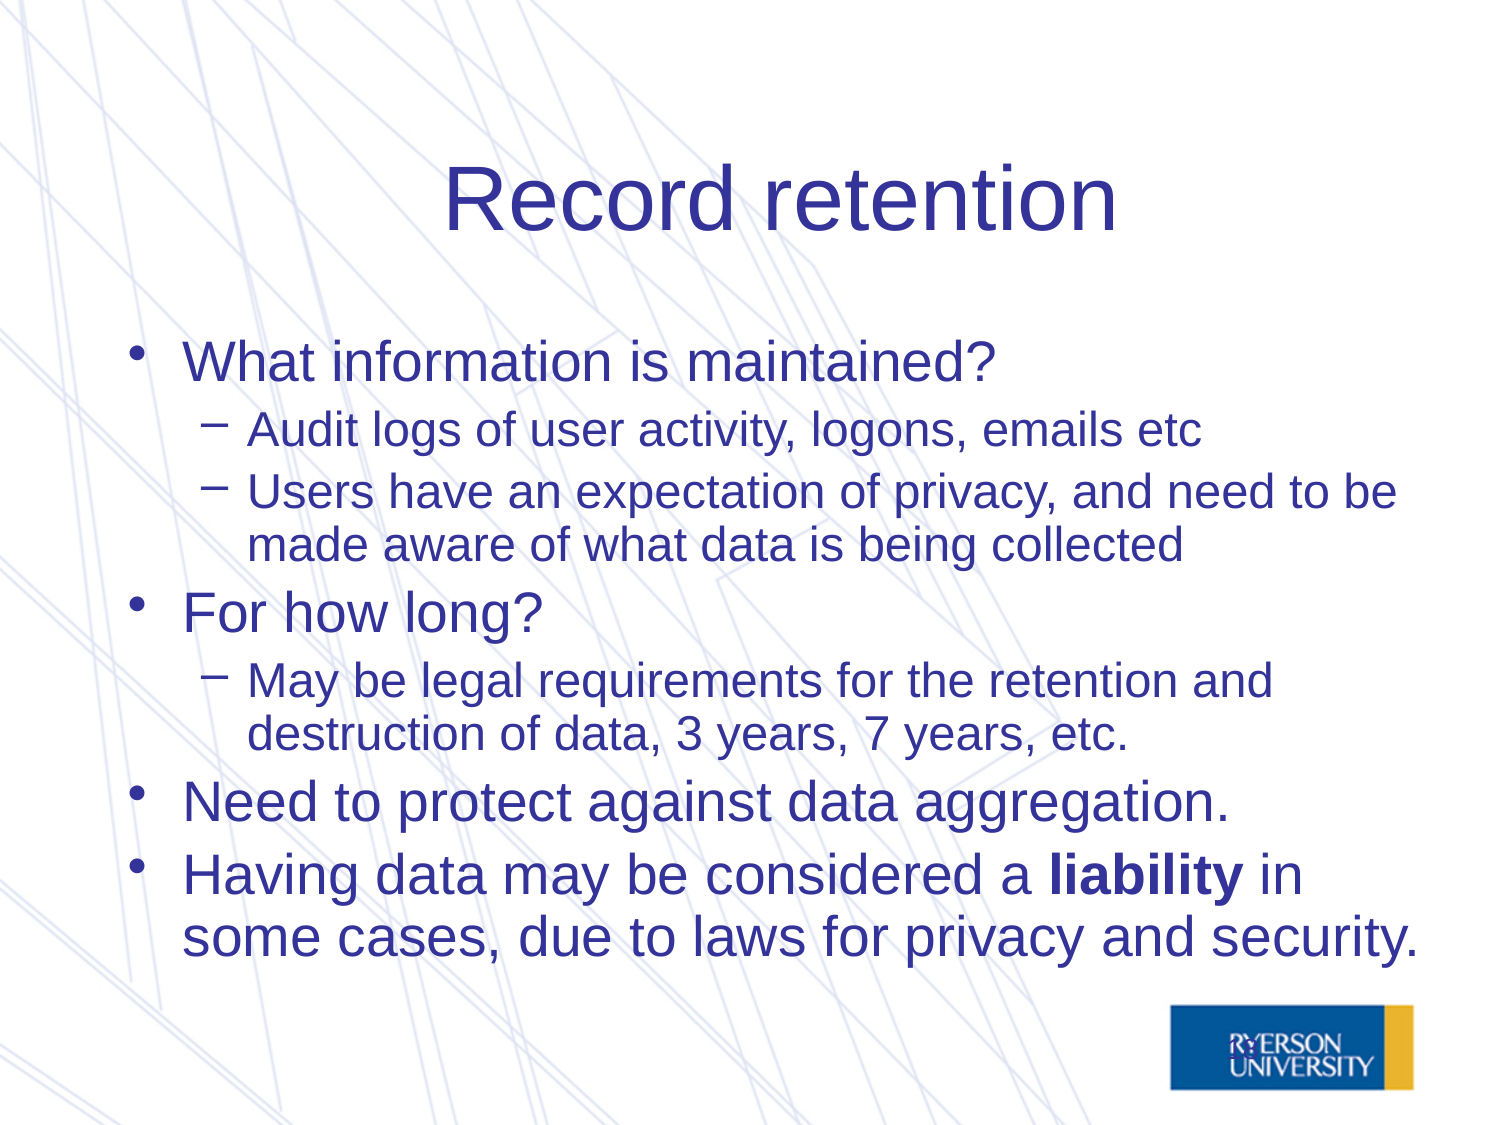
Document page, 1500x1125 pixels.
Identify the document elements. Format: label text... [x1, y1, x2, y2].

slide_number 18 [1198, 1022, 1275, 1102]
list What information is maintained? Audit logs of user activity, logons, emails etc Users have an expectation of privacy, and need to be made aware of what data is being collected For how long? May be legal requirements for the retention and destruction of data, 3 years, 7 years, etc. Need to protect against data aggregation. Having data may be considered a liability in some cases, due to laws for privacy and security. [112, 324, 1451, 1001]
title Record retention [112, 99, 1451, 288]
picture [0, 0, 1500, 1125]
